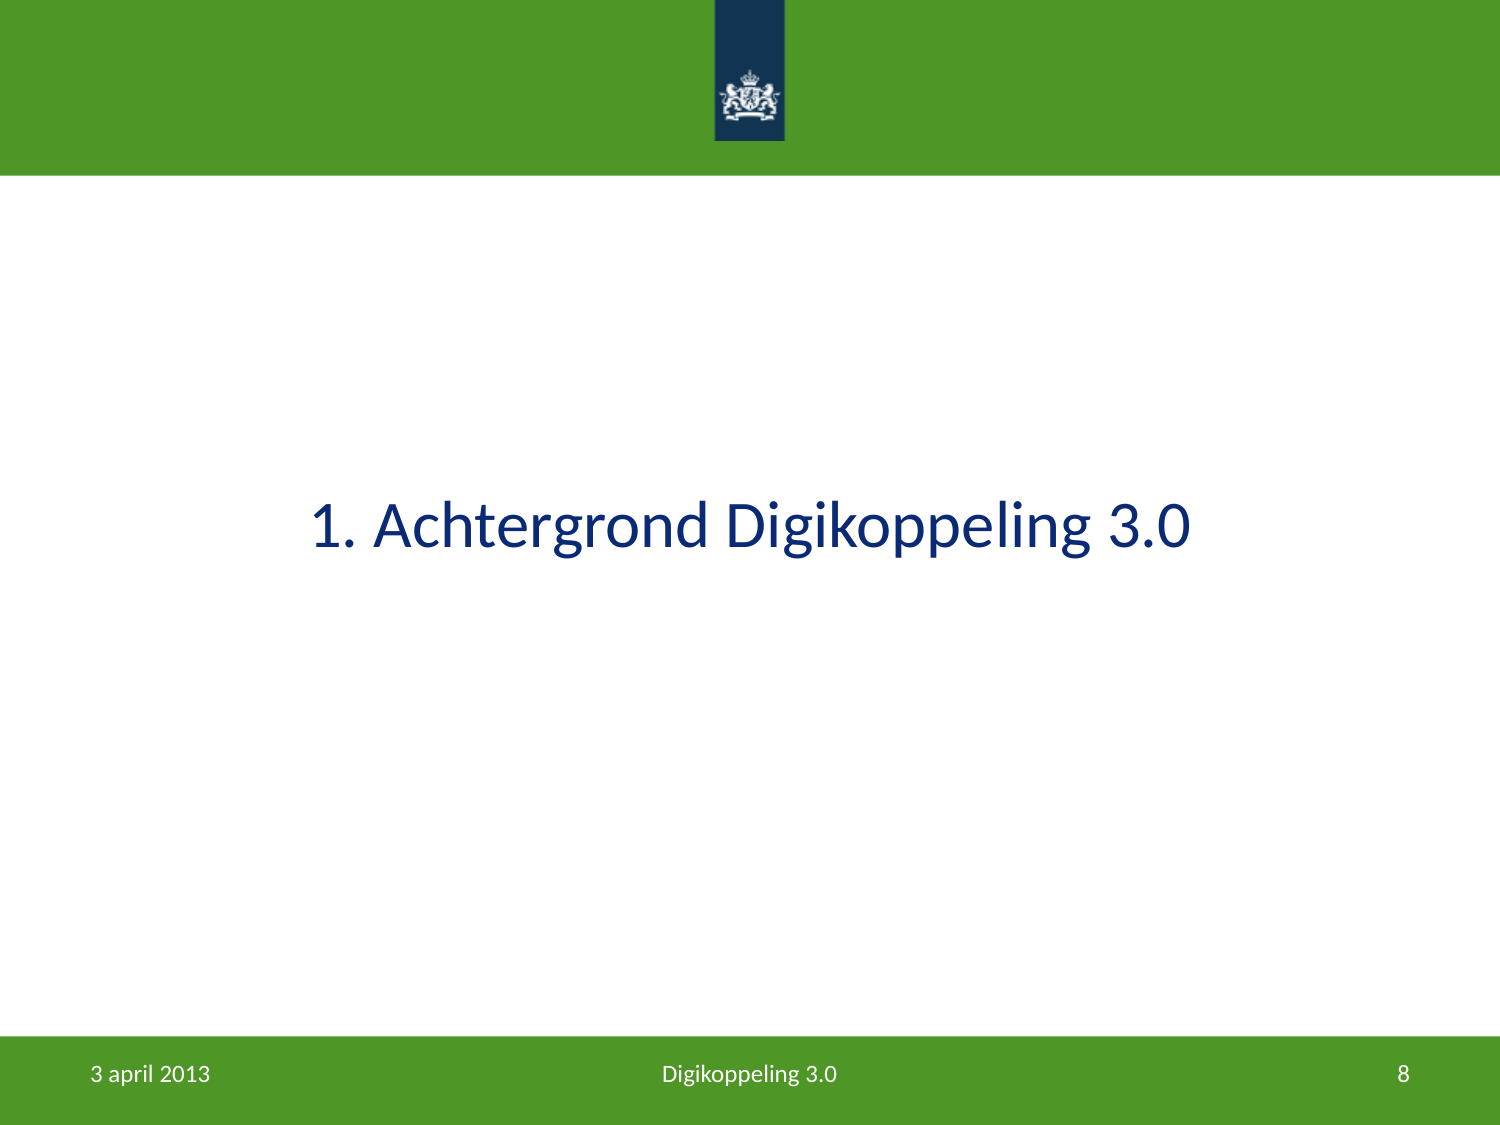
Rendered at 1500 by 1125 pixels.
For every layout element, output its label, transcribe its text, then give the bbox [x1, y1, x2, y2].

text_box 1. Achtergrond Digikoppeling 3.0 [74, 231, 1425, 1012]
slide_number 8 [1074, 1042, 1425, 1103]
footer Digikoppeling 3.0 [512, 1042, 988, 1103]
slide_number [75, 1042, 425, 1103]
picture [0, 0, 1500, 141]
